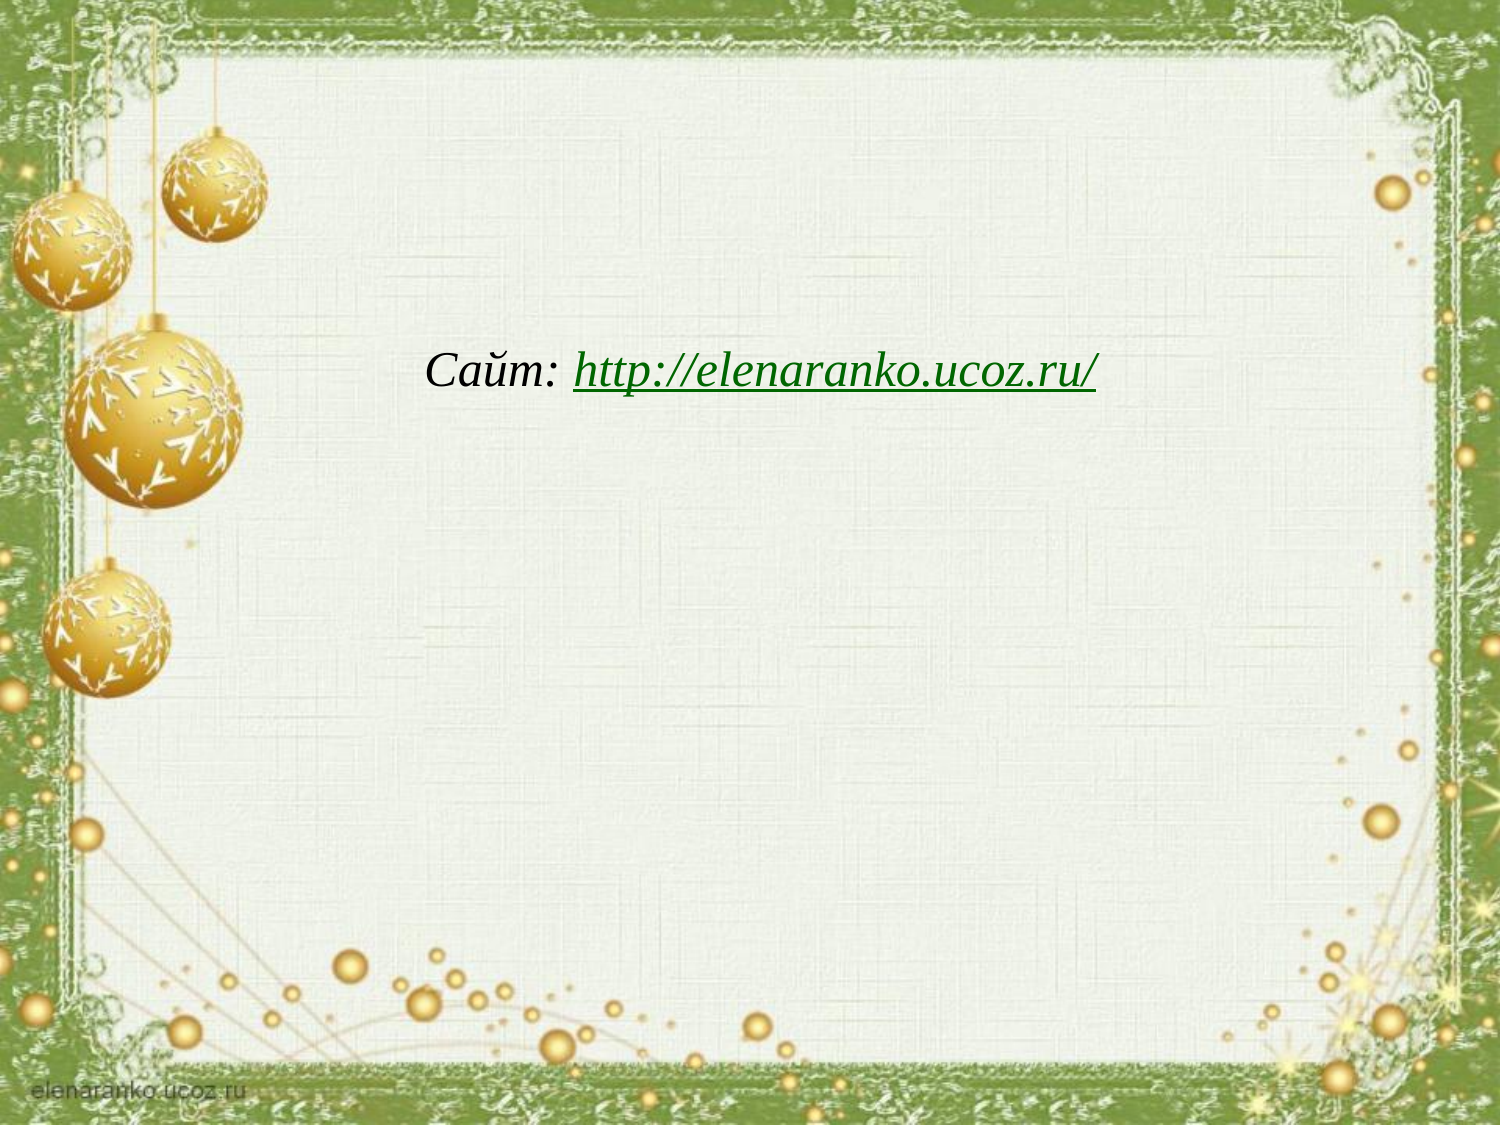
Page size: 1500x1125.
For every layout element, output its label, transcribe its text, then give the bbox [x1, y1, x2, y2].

picture [0, 0, 1500, 1125]
text_box Сайт: http://elenaranko.ucoz.ru/ [182, 148, 1388, 404]
